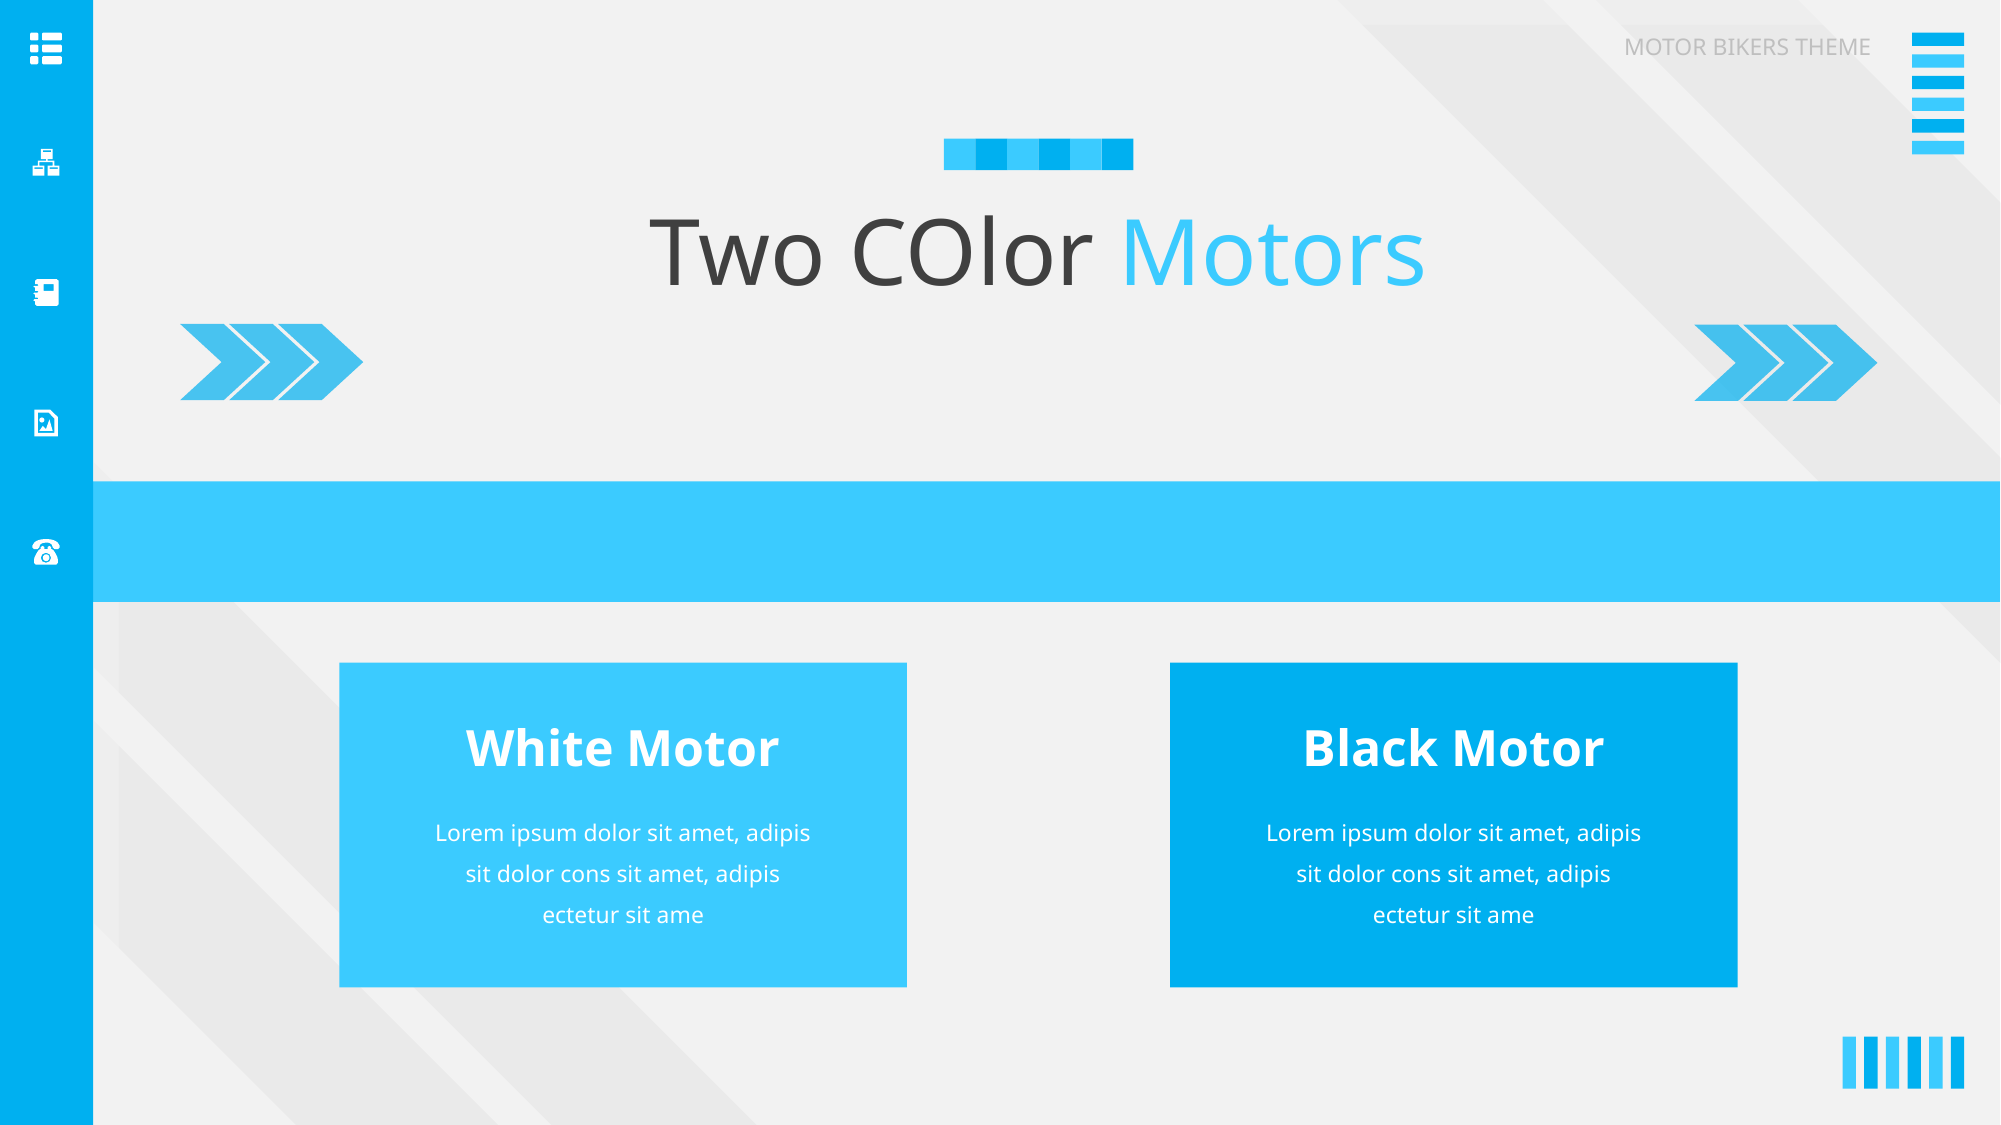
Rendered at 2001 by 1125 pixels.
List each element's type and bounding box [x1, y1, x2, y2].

text_box [0, 0, 1965, 1125]
text_box [417, 708, 829, 938]
text_box [943, 138, 1134, 171]
text_box [1694, 324, 1878, 401]
text_box [180, 323, 364, 401]
text_box [1248, 708, 1660, 938]
